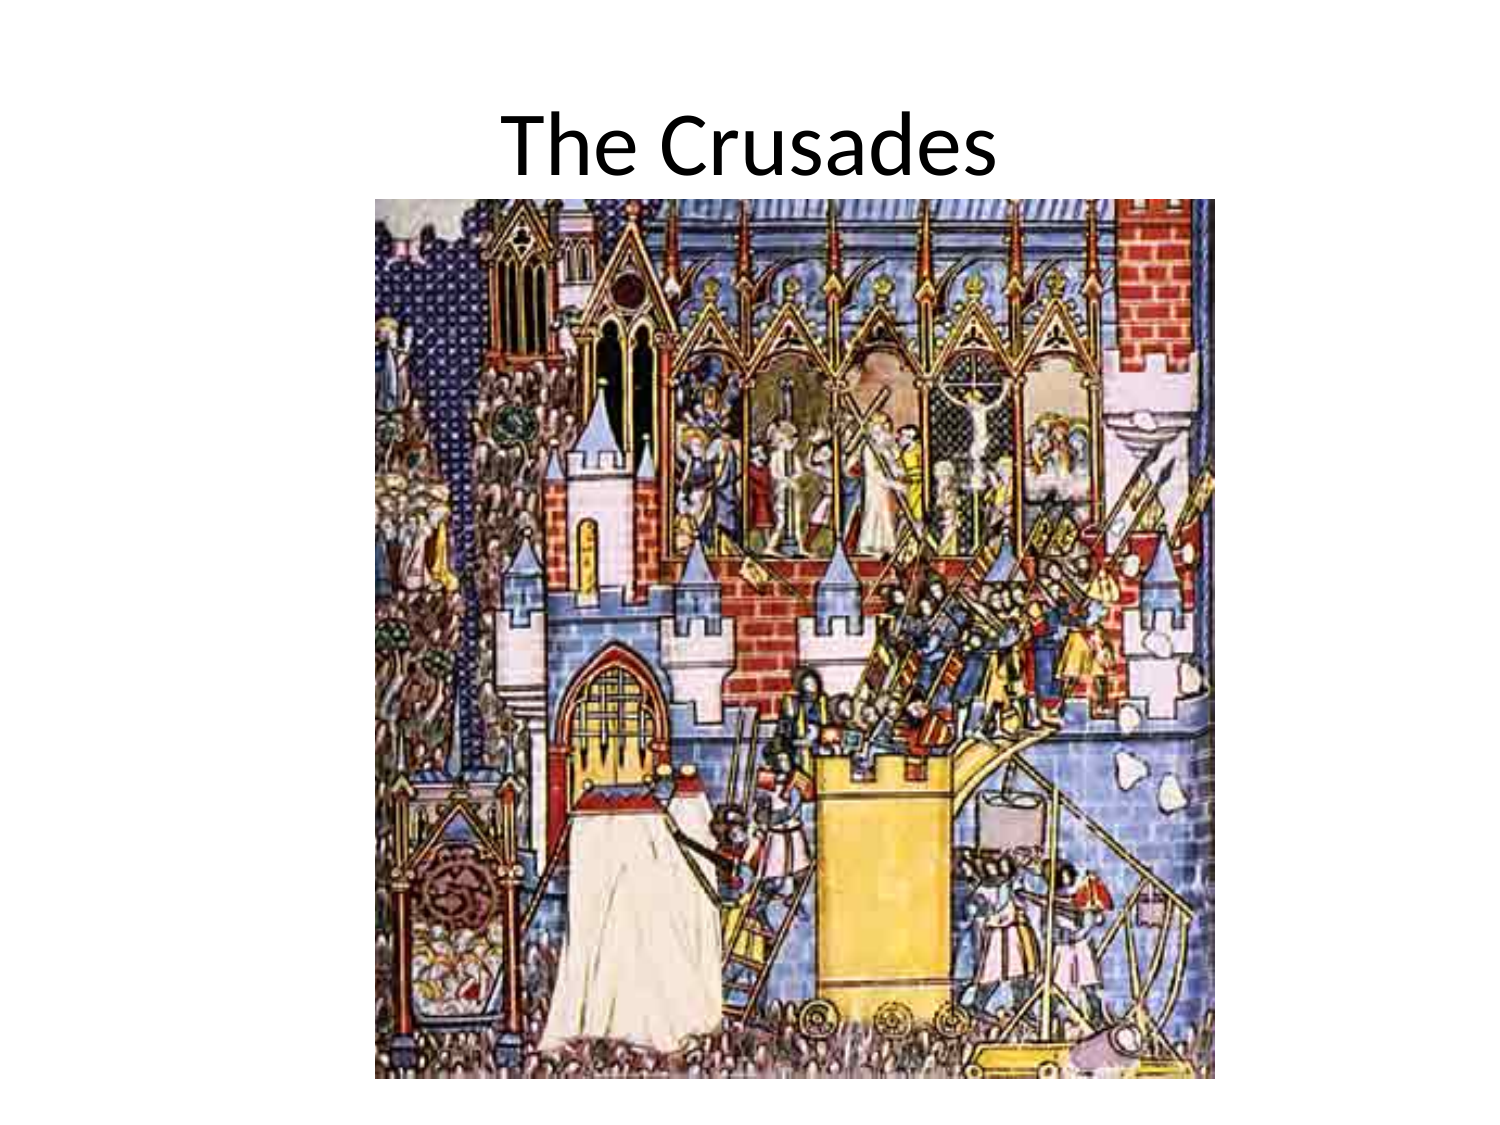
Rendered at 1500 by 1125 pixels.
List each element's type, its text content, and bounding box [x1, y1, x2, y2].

picture [374, 199, 1216, 1080]
title The Crusades [75, 45, 1425, 233]
